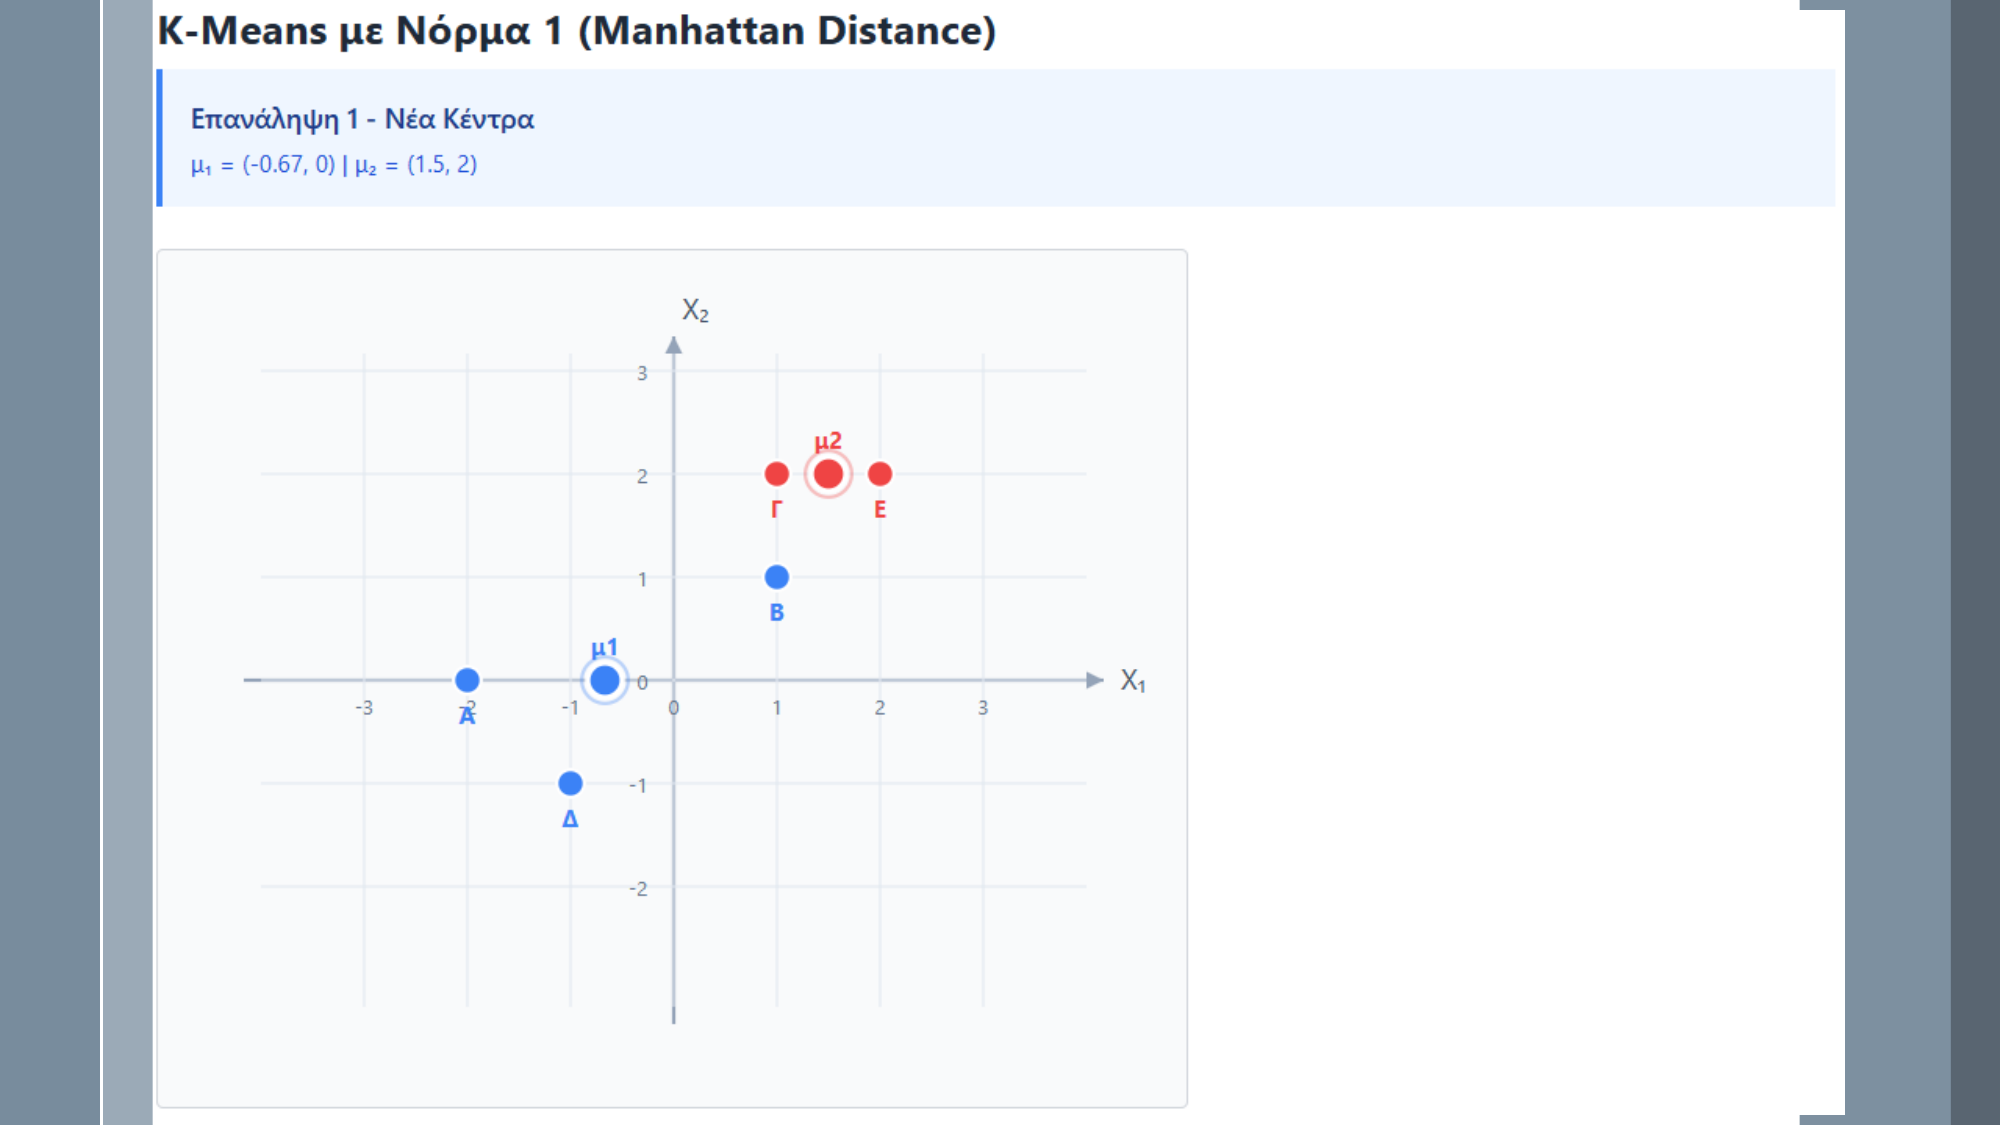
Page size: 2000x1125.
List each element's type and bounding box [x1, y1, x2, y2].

picture [155, 10, 1845, 1115]
